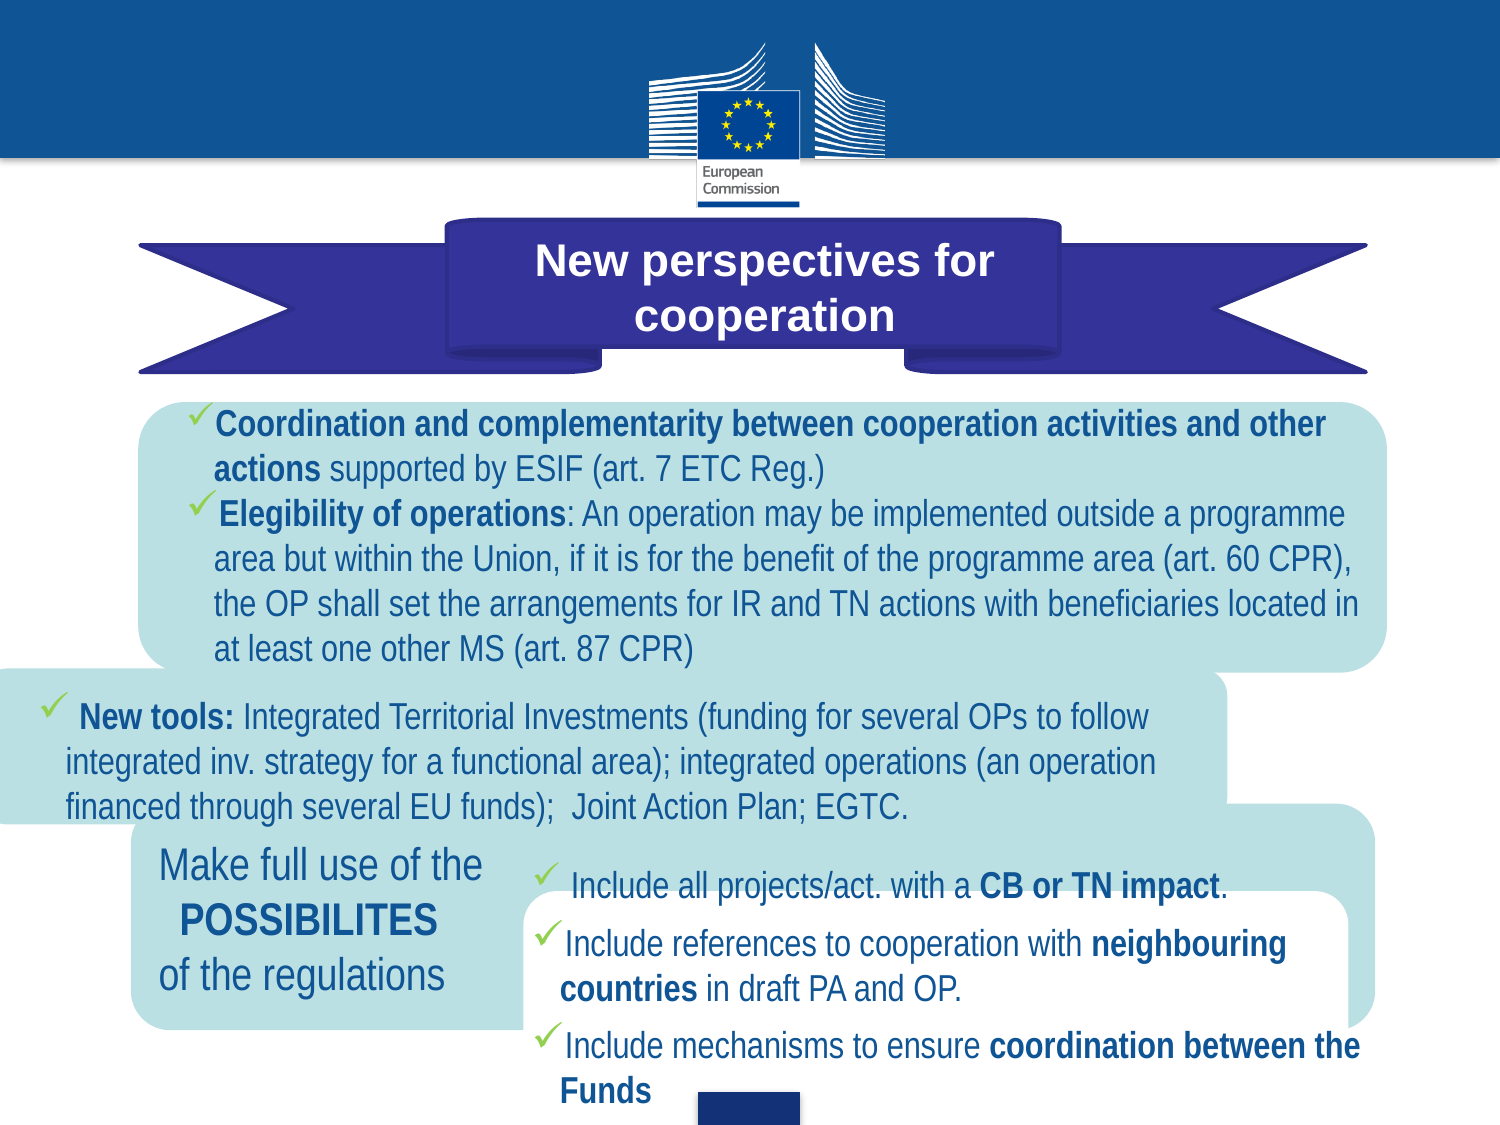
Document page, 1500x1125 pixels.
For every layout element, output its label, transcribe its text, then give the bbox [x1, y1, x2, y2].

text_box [140, 219, 1402, 918]
text_box  New tools: Integrated Territorial Investments (funding for several OPs to follow integrated inv. strategy for a functional area); integrated operations (an operation financed through several EU funds); Joint Action Plan; EGTC. [22, 684, 134, 835]
text_box [0, 668, 134, 825]
text_box Make full use of the POSSIBILITES of the regulations [130, 835, 516, 1031]
picture [649, 42, 885, 208]
text_box  Include all projects/act. with a CB or TN impact. Include references to cooperation with neighbouring countries in draft PA and OP. Include mechanisms to ensure coordination between the Funds [516, 924, 1379, 1119]
